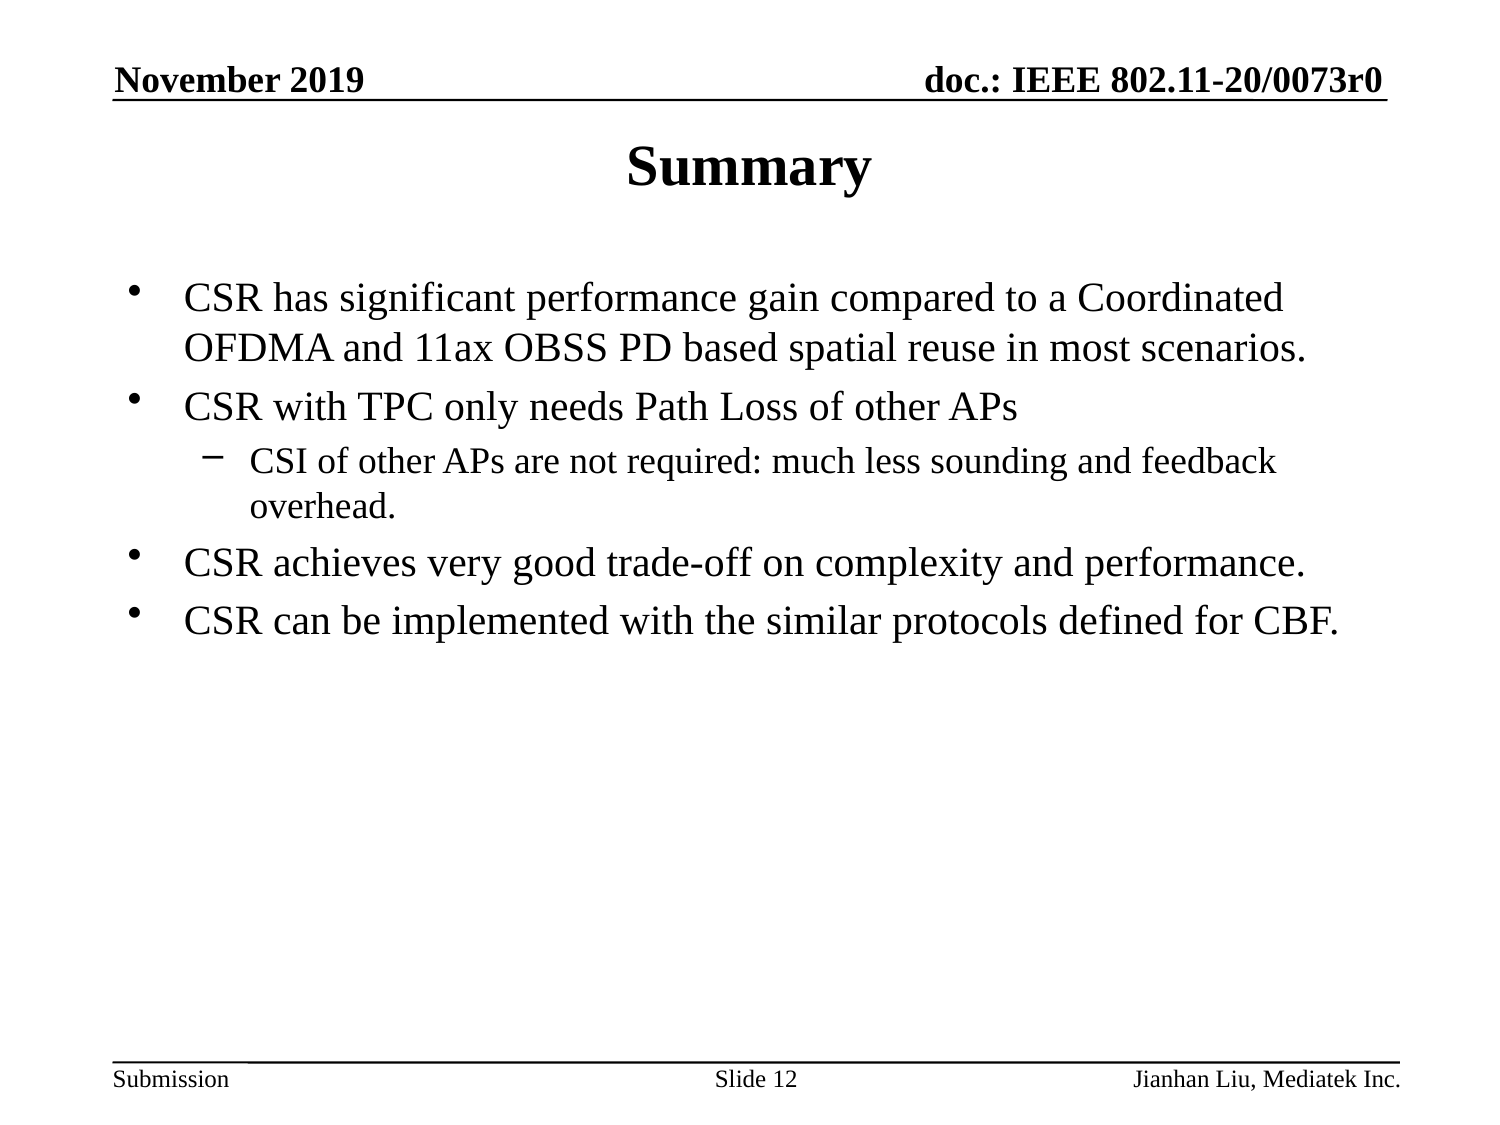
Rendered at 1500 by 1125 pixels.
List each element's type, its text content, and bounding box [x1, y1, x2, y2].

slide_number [114, 54, 374, 101]
slide_number Slide 12 [714, 1061, 799, 1093]
list CSR has significant performance gain compared to a Coordinated OFDMA and 11ax OBSS PD based spatial reuse in most scenarios. CSR with TPC only needs Path Loss of other APs CSI of other APs are not required: much less sounding and feedback overhead. CSR achieves very good trade-off on complexity and performance. CSR can be implemented with the similar protocols defined for CBF. [112, 262, 1388, 751]
footer Jianhan Liu, Mediatek Inc. [1129, 1061, 1402, 1093]
title Summary [112, 112, 1388, 213]
